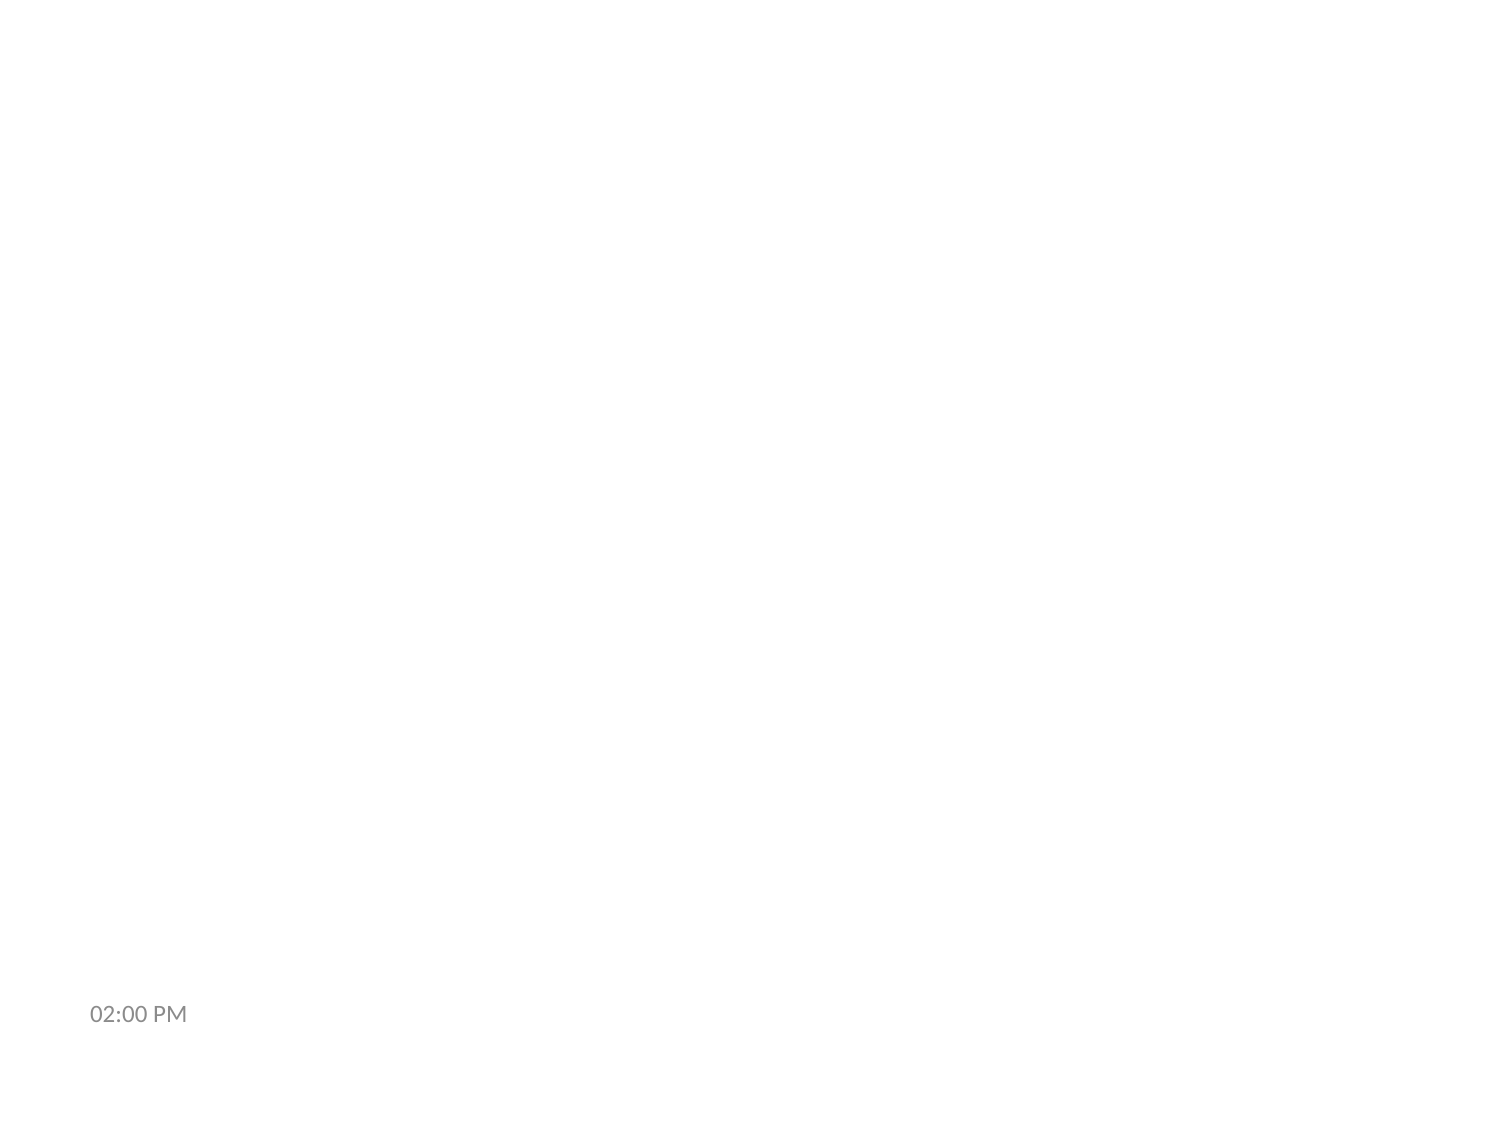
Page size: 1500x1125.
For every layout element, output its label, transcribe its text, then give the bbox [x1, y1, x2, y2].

text_box 3:35 PM [75, 982, 425, 1043]
